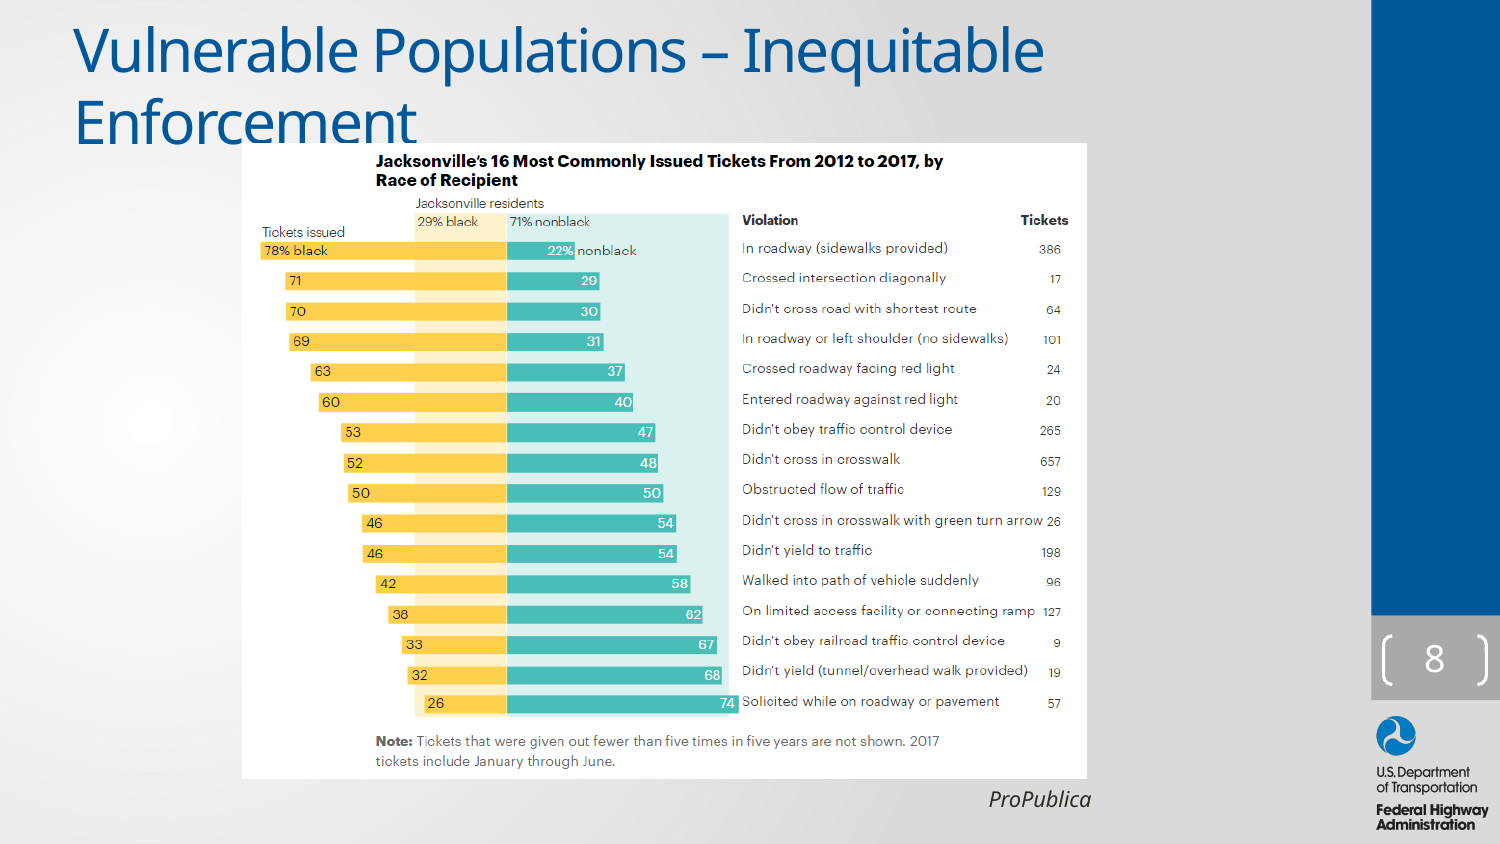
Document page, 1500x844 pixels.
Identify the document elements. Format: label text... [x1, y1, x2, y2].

text_box ProPublica [591, 778, 1107, 820]
title Vulnerable Populations – Inequitable Enforcement [58, 14, 1309, 155]
slide_number 8 [1381, 634, 1488, 687]
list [241, 143, 1087, 779]
